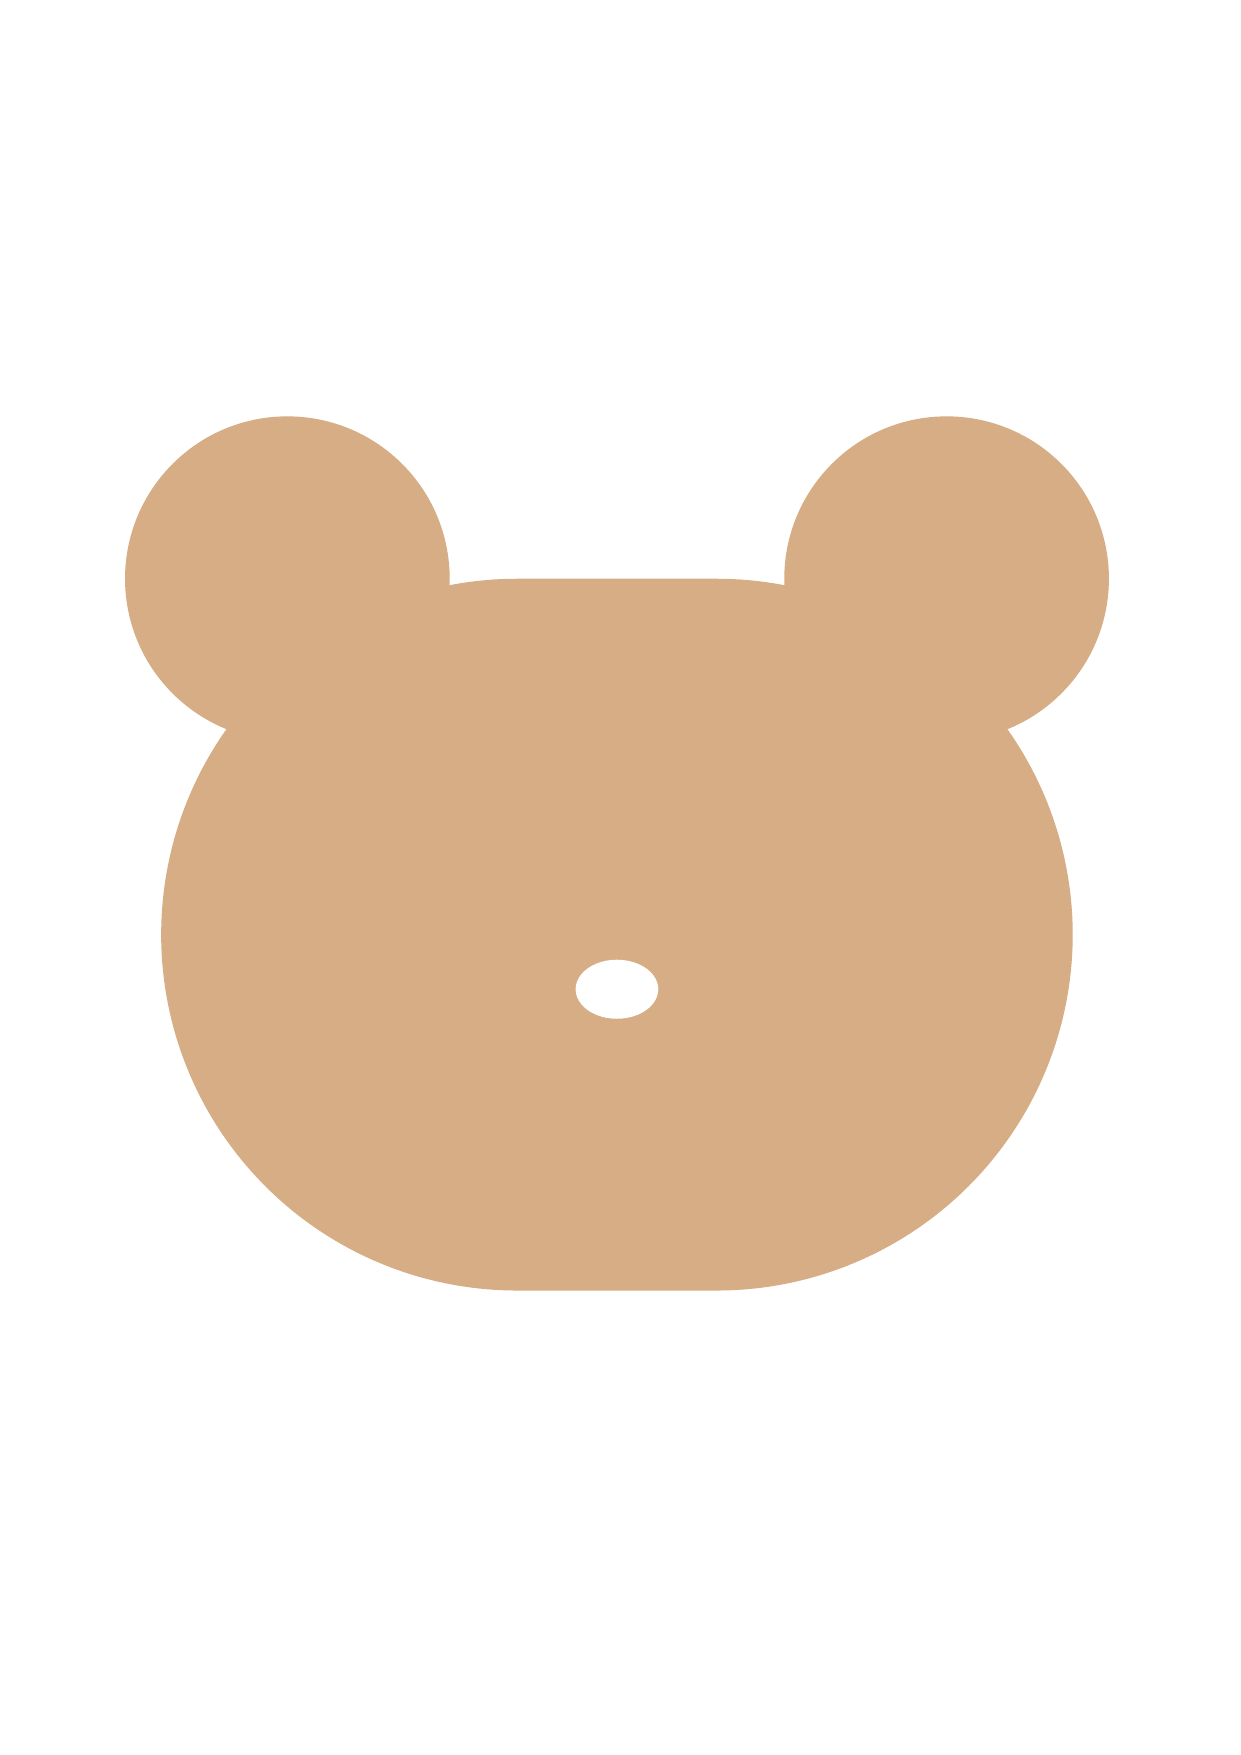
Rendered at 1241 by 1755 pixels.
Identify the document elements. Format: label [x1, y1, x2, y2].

text_box [124, 416, 1110, 1291]
